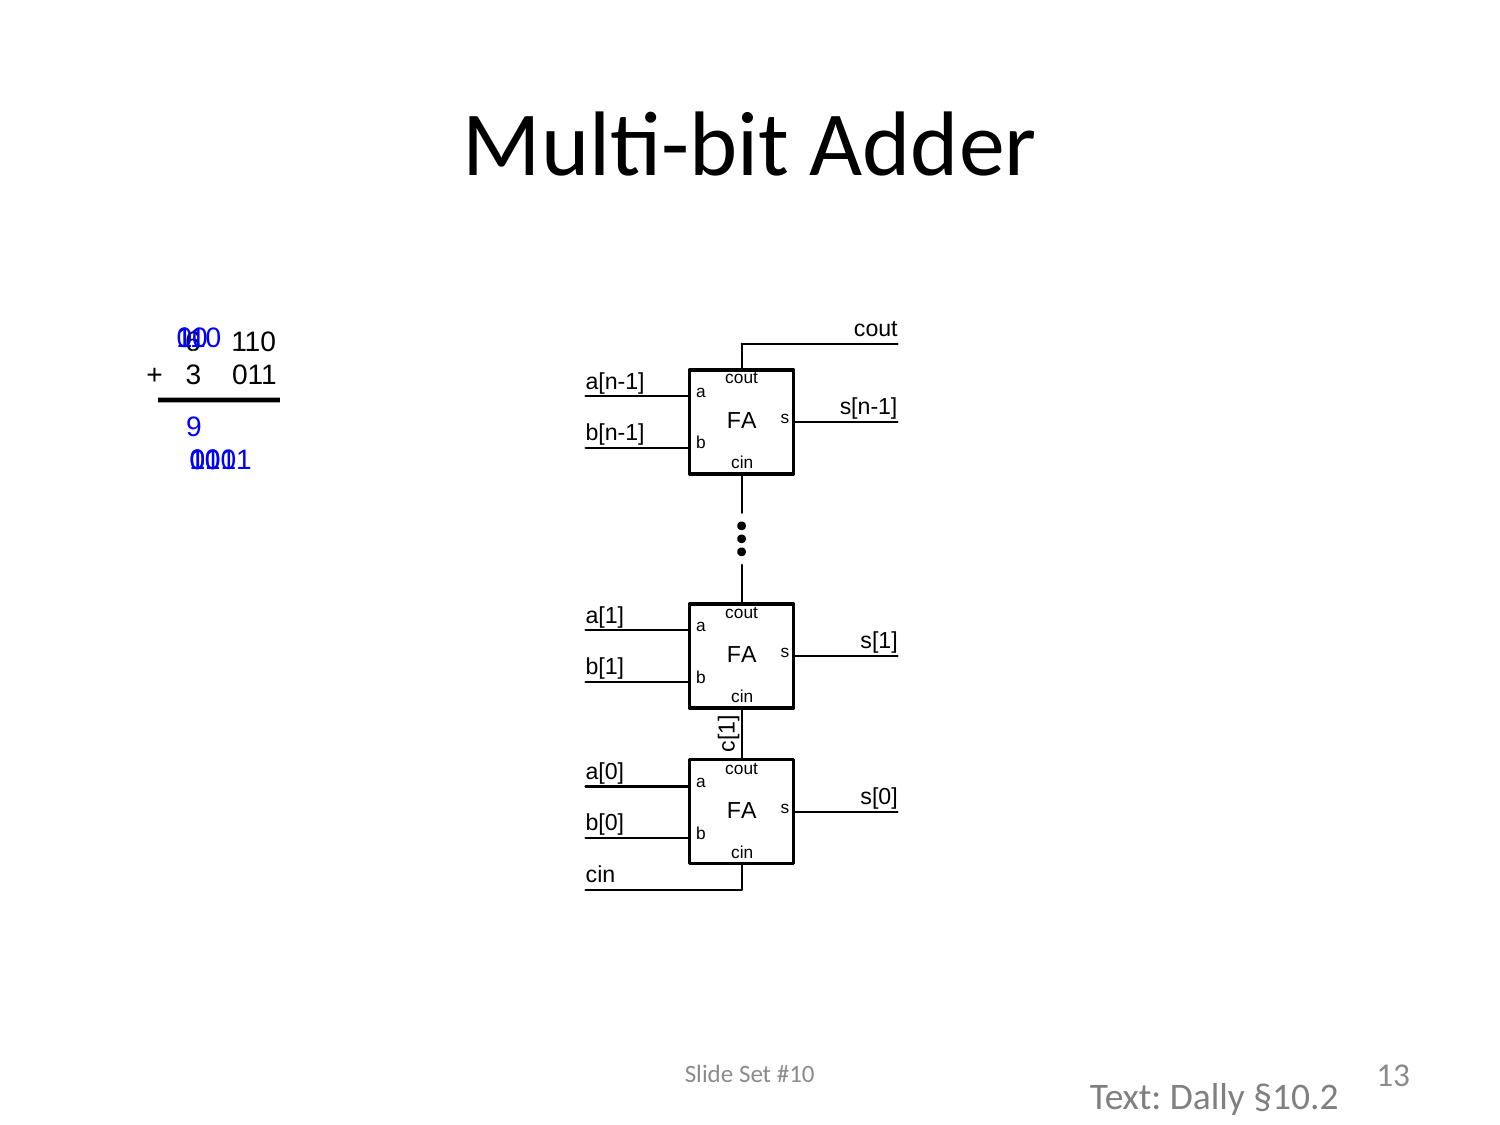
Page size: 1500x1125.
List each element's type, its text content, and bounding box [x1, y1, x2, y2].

text_box Text: Dally §10.2 [1074, 1103, 1400, 1125]
text_box 110_ [161, 278, 294, 361]
footer Slide Set #10 [512, 1042, 988, 1103]
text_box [581, 309, 903, 895]
text_box 1001 [174, 399, 297, 483]
slide_number 13 [1074, 1042, 1425, 1103]
text_box 6 110 + 3 011 [112, 315, 318, 398]
text_box 9 [171, 367, 228, 450]
title Multi-bit Adder [75, 45, 1425, 233]
